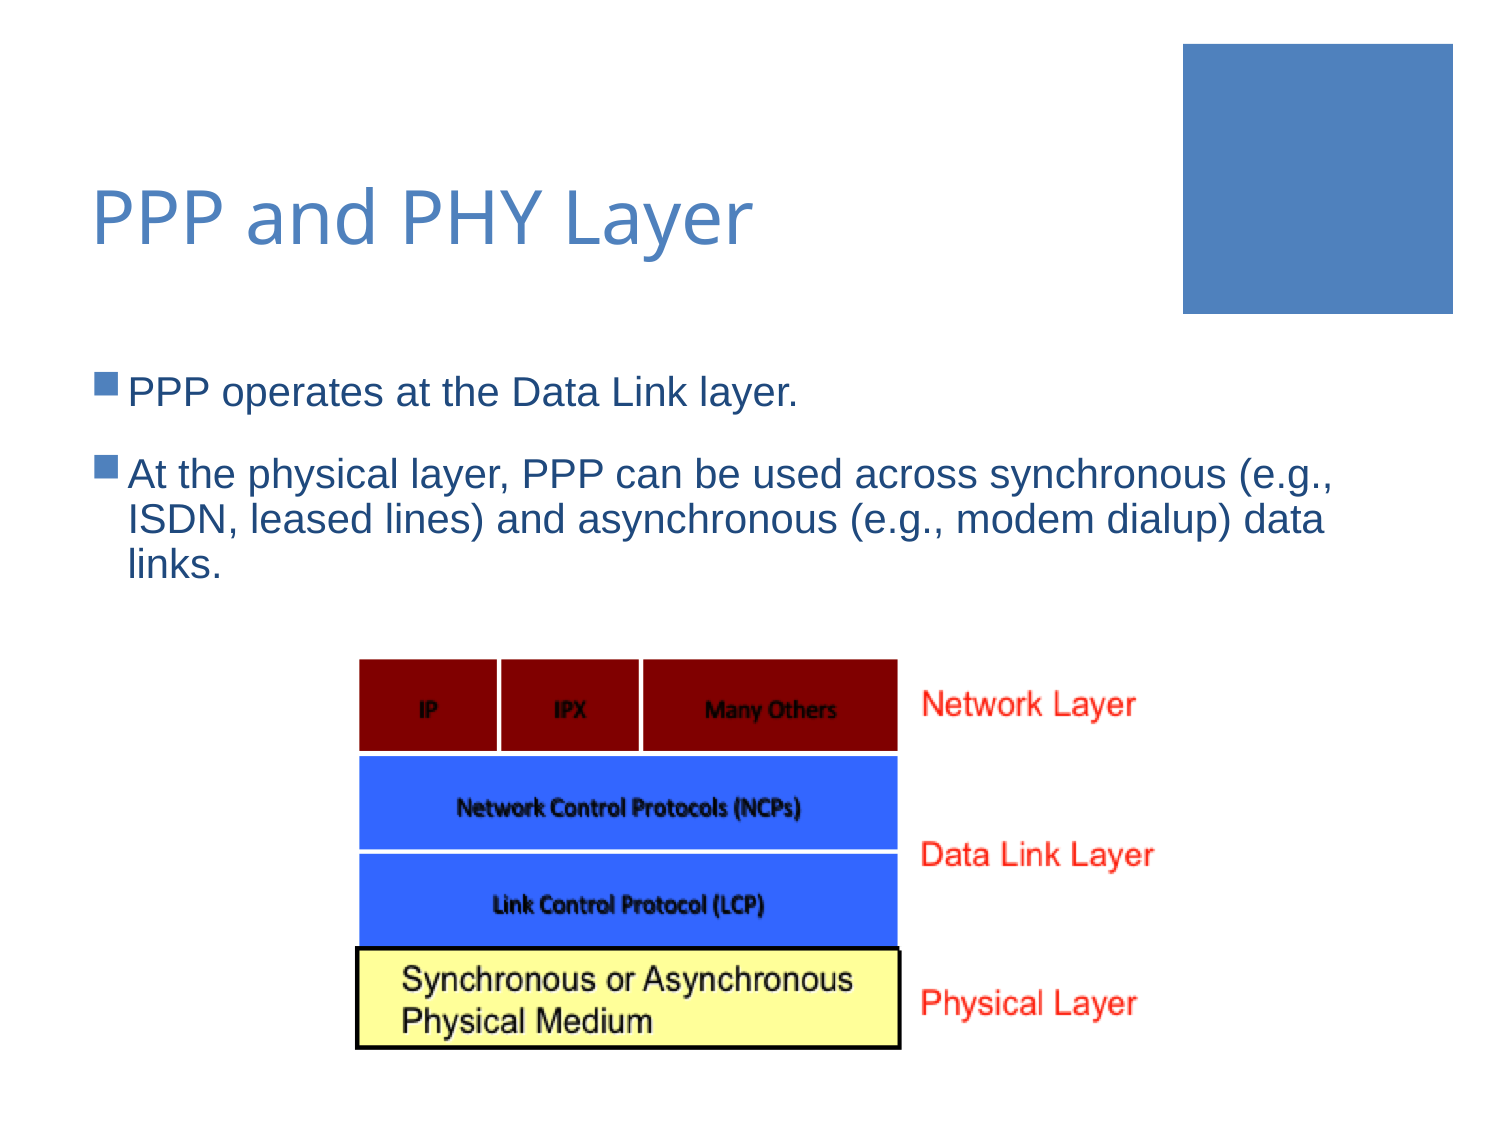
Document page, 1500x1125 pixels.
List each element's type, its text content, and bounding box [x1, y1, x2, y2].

picture [313, 641, 1166, 1071]
title PPP and PHY Layer [75, 79, 1143, 267]
list PPP operates at the Data Link layer. At the physical layer, PPP can be used across synchronous (e.g., ISDN, leased lines) and asynchronous (e.g., modem dialup) data links. [75, 362, 1401, 1005]
